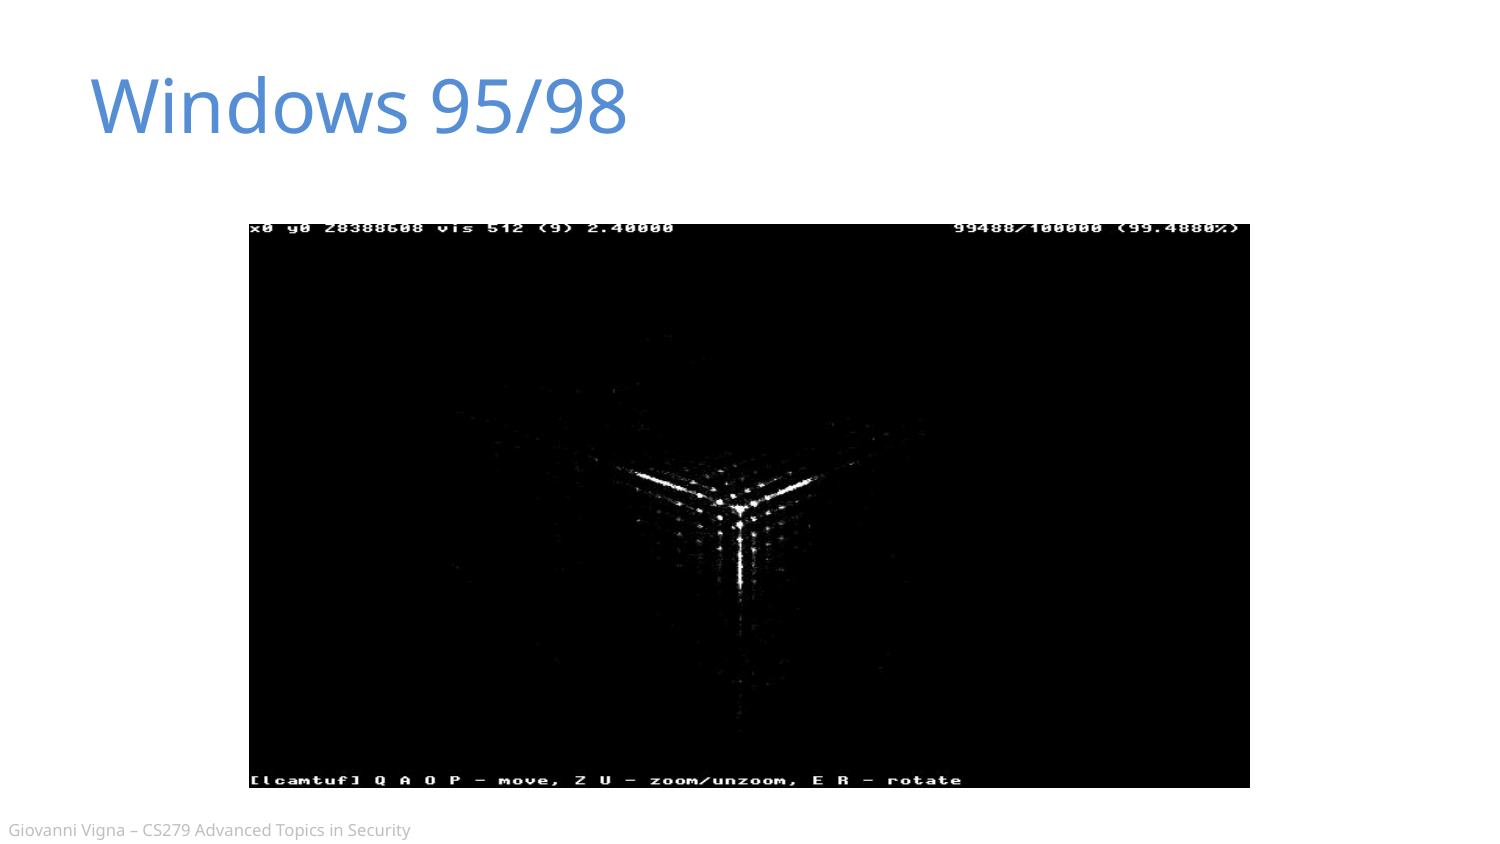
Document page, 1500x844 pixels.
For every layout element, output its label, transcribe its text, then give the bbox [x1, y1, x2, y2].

title Windows 95/98 [75, 33, 1425, 175]
picture [249, 224, 1251, 788]
